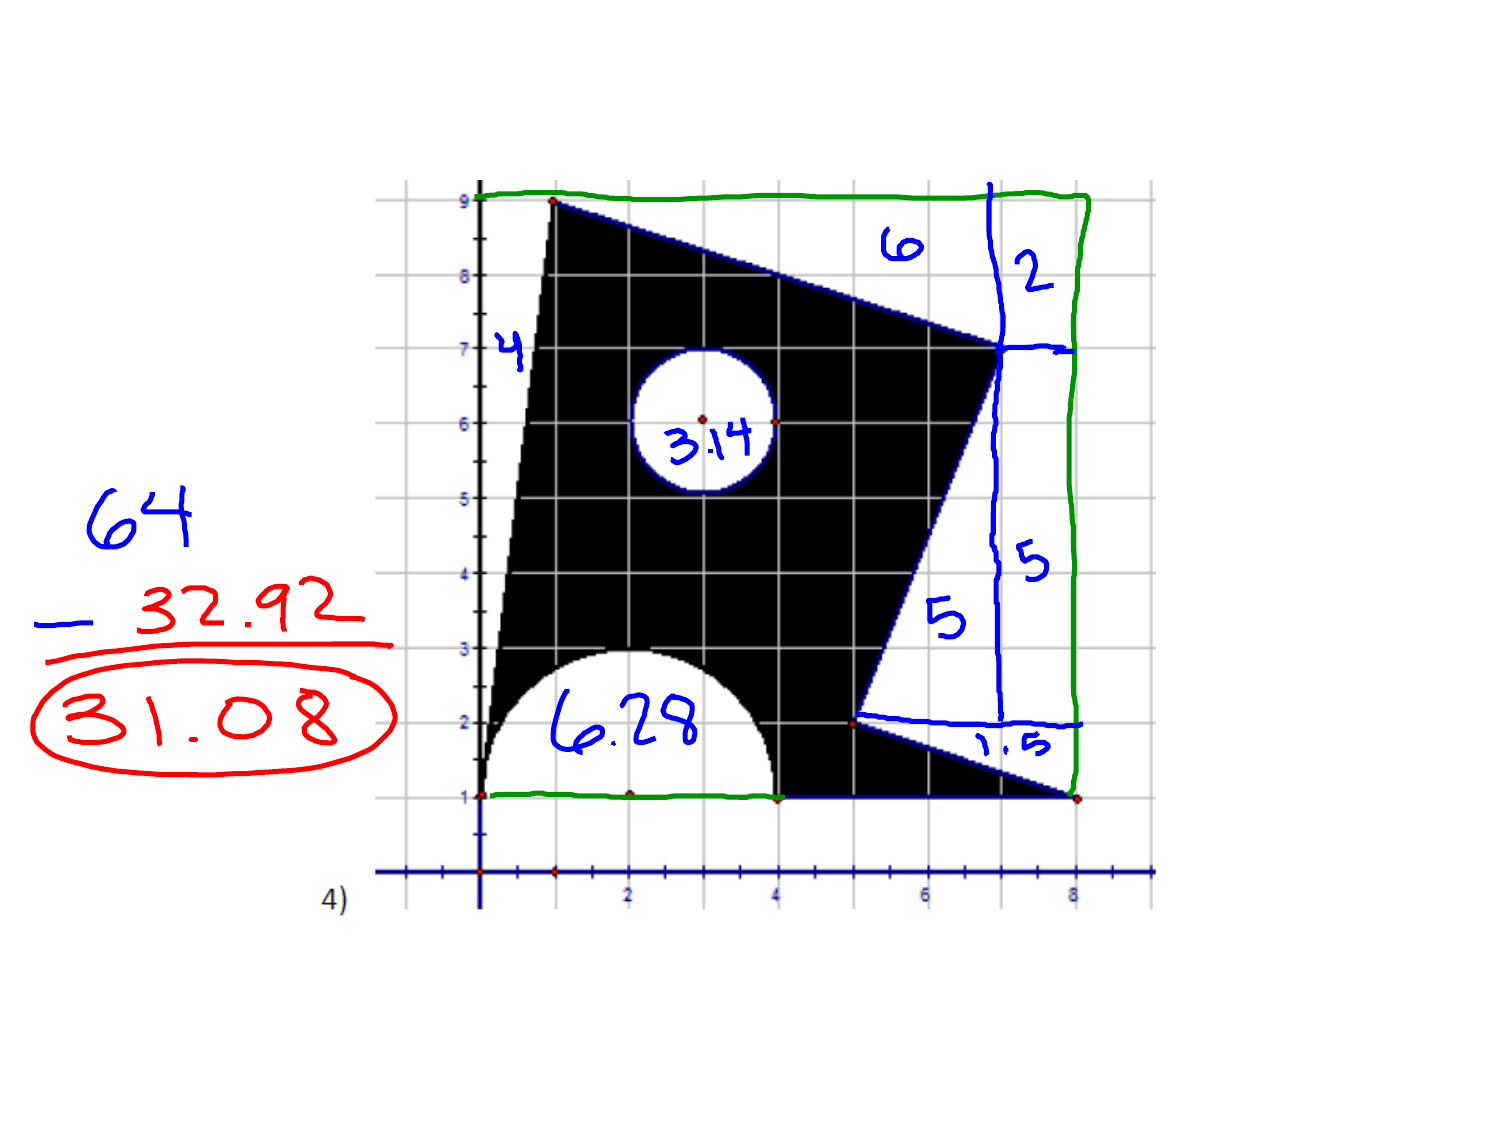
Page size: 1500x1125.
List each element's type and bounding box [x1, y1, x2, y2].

text_box [142, 492, 181, 514]
picture [312, 180, 1187, 945]
text_box [88, 489, 135, 548]
text_box [180, 487, 187, 547]
text_box [183, 509, 192, 516]
text_box [32, 577, 396, 775]
